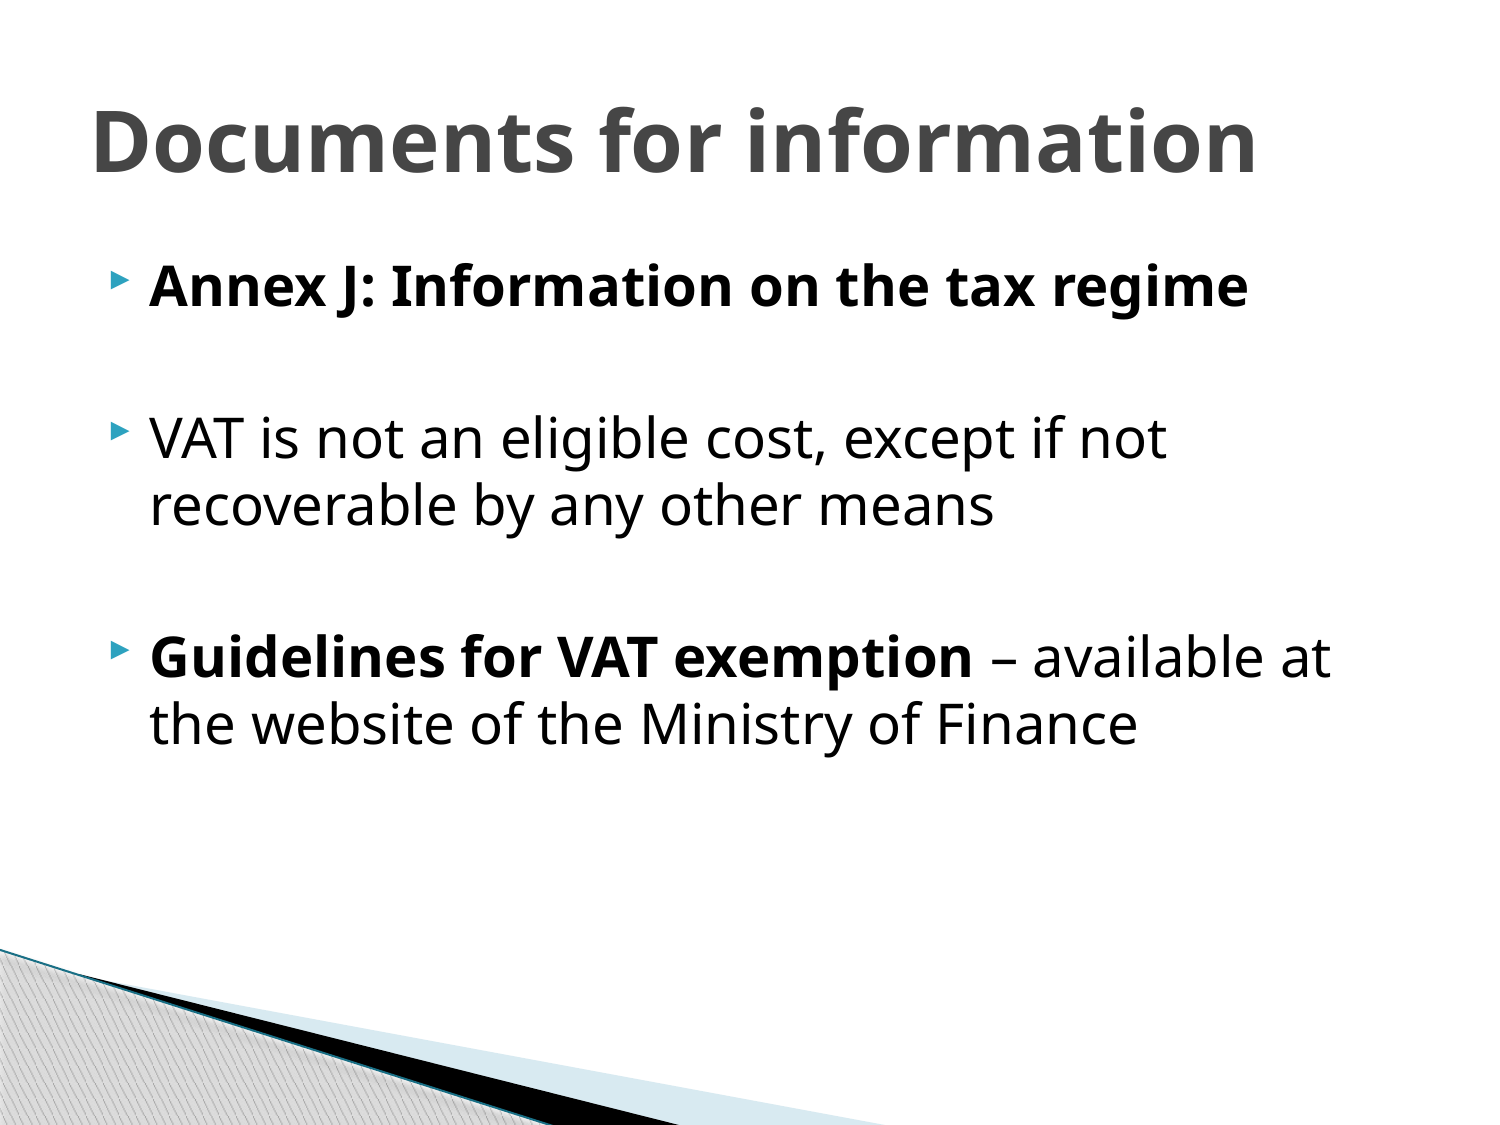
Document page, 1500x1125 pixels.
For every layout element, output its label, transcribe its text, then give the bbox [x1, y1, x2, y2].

title Documents for information [75, 45, 1425, 233]
list Annex J: Information on the tax regime VAT is not an eligible cost, except if not recoverable by any other means Guidelines for VAT exemption – available at the website of the Ministry of Finance [75, 243, 1425, 986]
